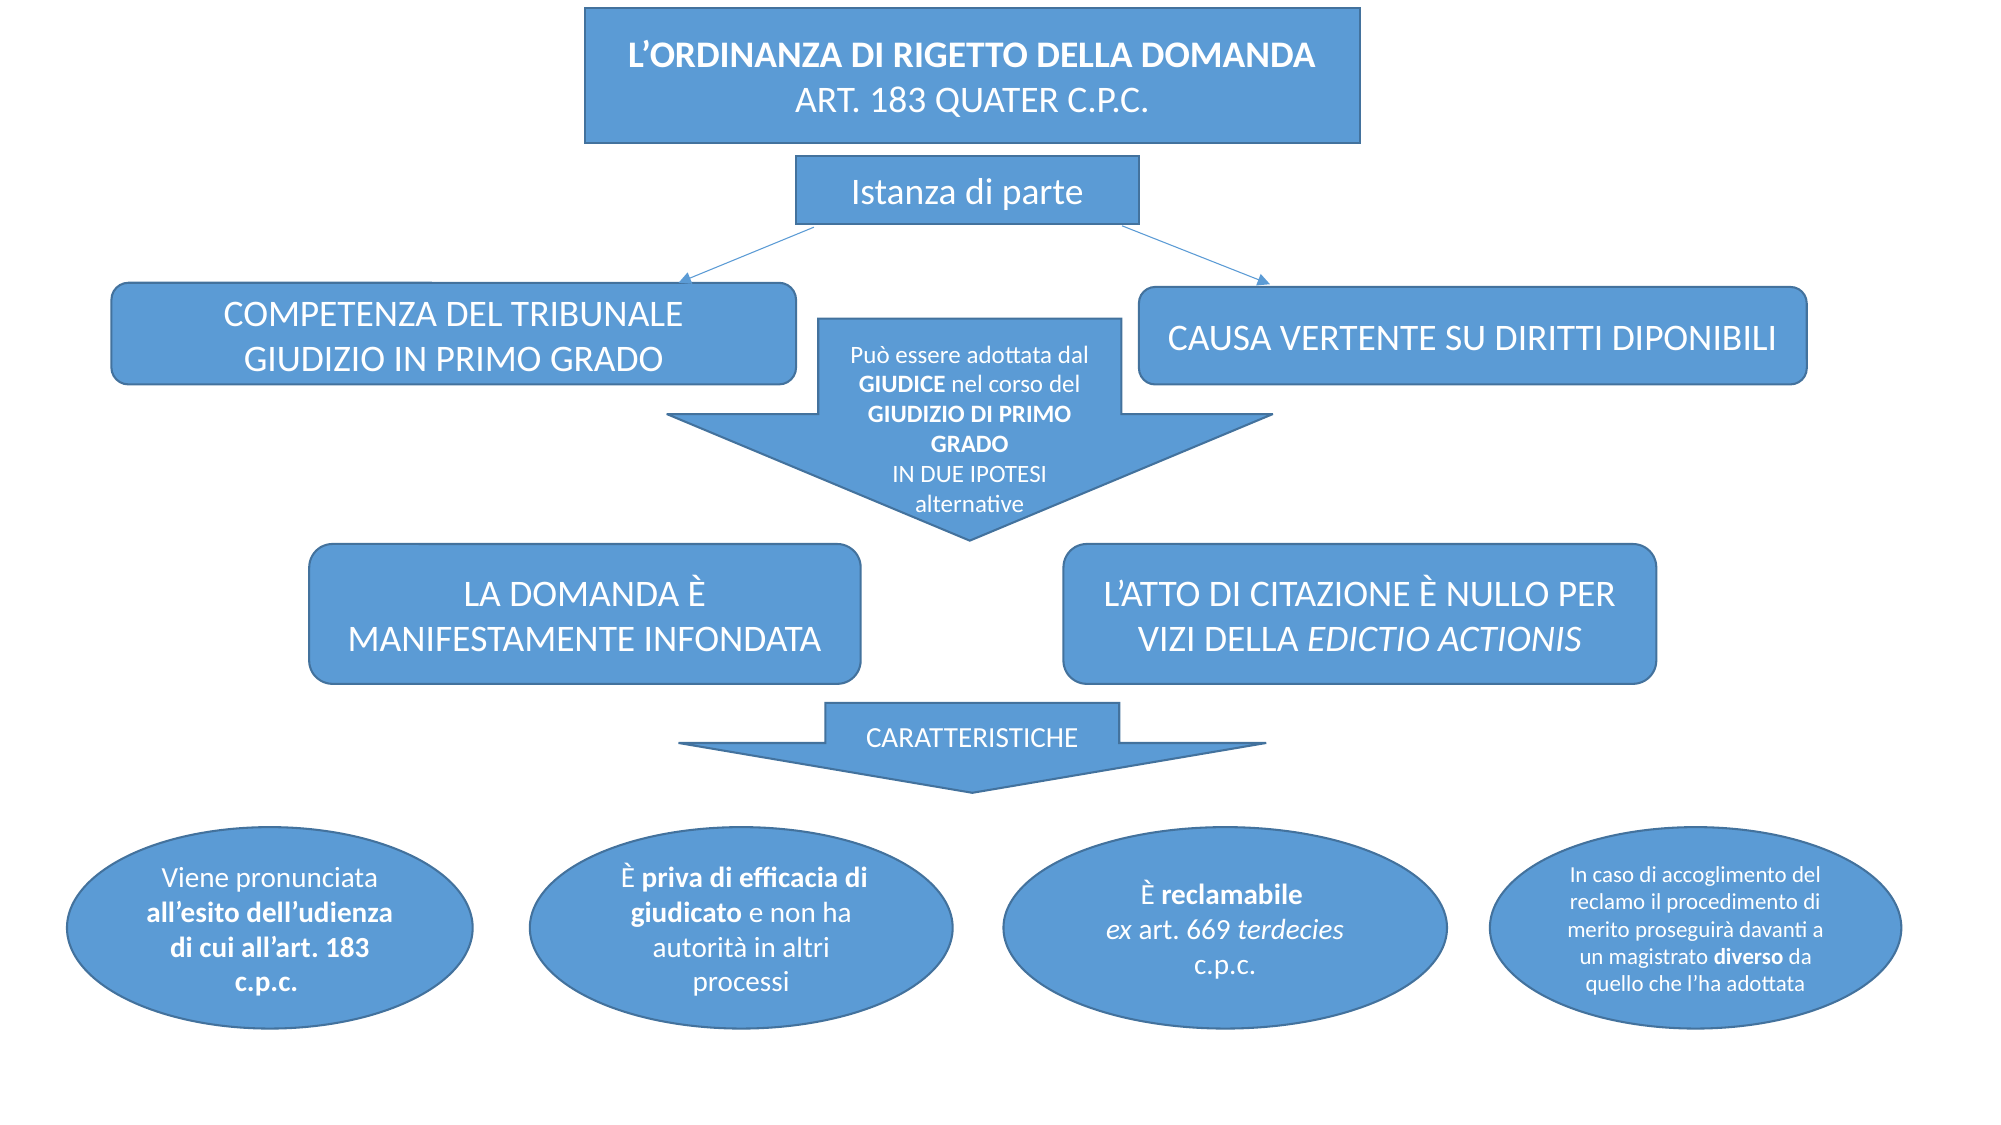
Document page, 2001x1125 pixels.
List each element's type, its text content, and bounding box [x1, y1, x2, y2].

text_box Istanza di parte [795, 155, 1140, 225]
text_box È reclamabile ex art. 669 terdecies c.p.c. [1002, 826, 1449, 1030]
text_box Può essere adottata dal GIUDICE nel corso del GIUDIZIO DI PRIMO GRADO IN DUE IPOTESI alternative [666, 317, 1274, 542]
text_box In caso di accoglimento del reclamo il procedimento di merito proseguirà davanti a un magistrato diverso da quello che l’ha adottata [1488, 826, 1903, 1030]
text_box CAUSA VERTENTE SU DIRITTI DIPONIBILI [1137, 285, 1808, 386]
text_box L’ORDINANZA DI RIGETTO DELLA DOMANDA ART. 183 QUATER C.P.C. [584, 7, 1361, 144]
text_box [1122, 225, 1270, 285]
text_box LA DOMANDA È MANIFESTAMENTE INFONDATA [308, 542, 862, 685]
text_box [678, 227, 814, 283]
text_box Viene pronunciata all’esito dell’udienza di cui all’art. 183 c.p.c. [65, 826, 474, 1030]
text_box È priva di efficacia di giudicato e non ha autorità in altri processi [528, 826, 954, 1030]
text_box CARATTERISTICHE [678, 701, 1267, 794]
text_box COMPETENZA DEL TRIBUNALE GIUDIZIO IN PRIMO GRADO [110, 281, 798, 386]
text_box L’ATTO DI CITAZIONE È NULLO PER VIZI DELLA EDICTIO ACTIONIS [1062, 542, 1658, 685]
